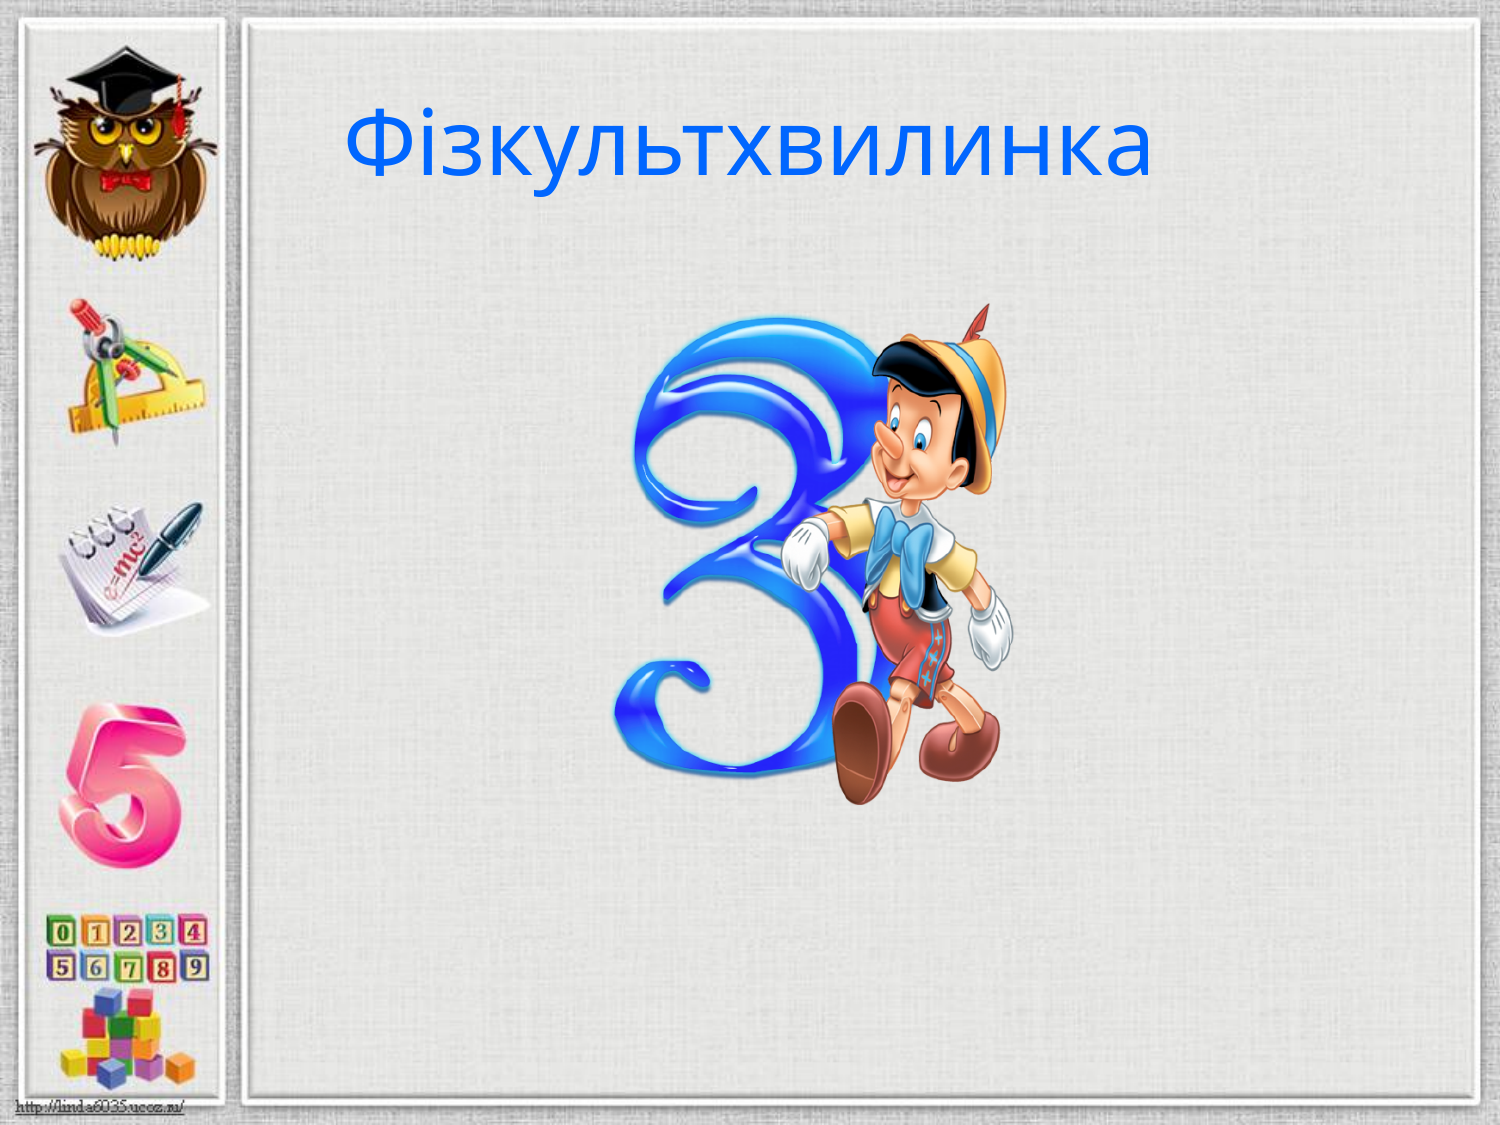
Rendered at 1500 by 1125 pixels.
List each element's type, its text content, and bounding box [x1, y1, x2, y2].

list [572, 266, 1065, 841]
picture [0, 0, 1500, 1125]
title Фізкультхвилинка [75, 45, 1425, 233]
